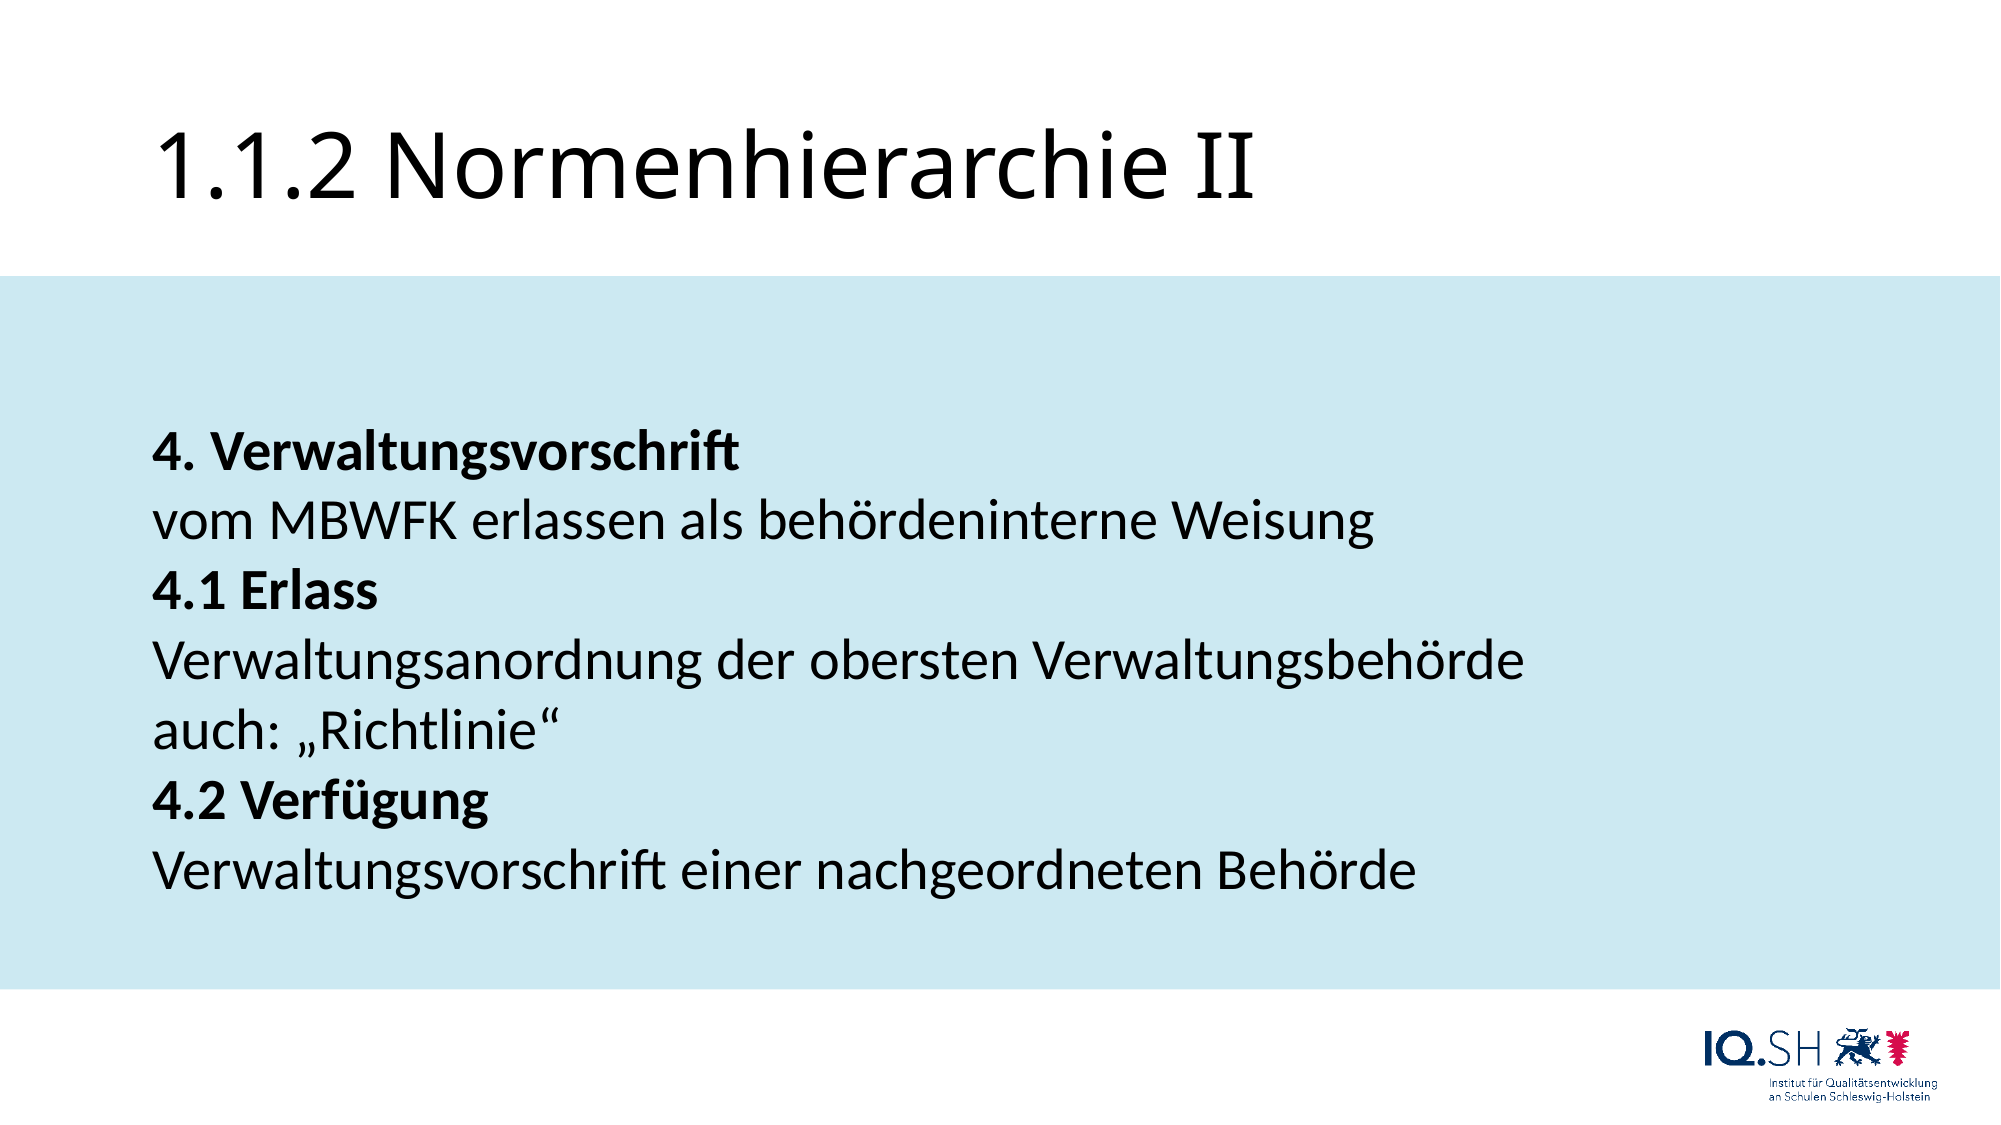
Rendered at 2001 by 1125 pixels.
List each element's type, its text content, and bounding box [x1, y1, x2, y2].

list 4. Verwaltungsvorschrift vom MBWFK erlassen als behördeninterne Weisung 4.1 Erlass Verwaltungsanordnung der obersten Verwaltungsbehörde auch: „Richtlinie“ 4.2 Verfügung Verwaltungsvorschrift einer nachgeordneten Behörde [137, 299, 1863, 1014]
title 1.1.2 Normenhierarchie II [137, 59, 1863, 278]
picture [1705, 1028, 1937, 1103]
